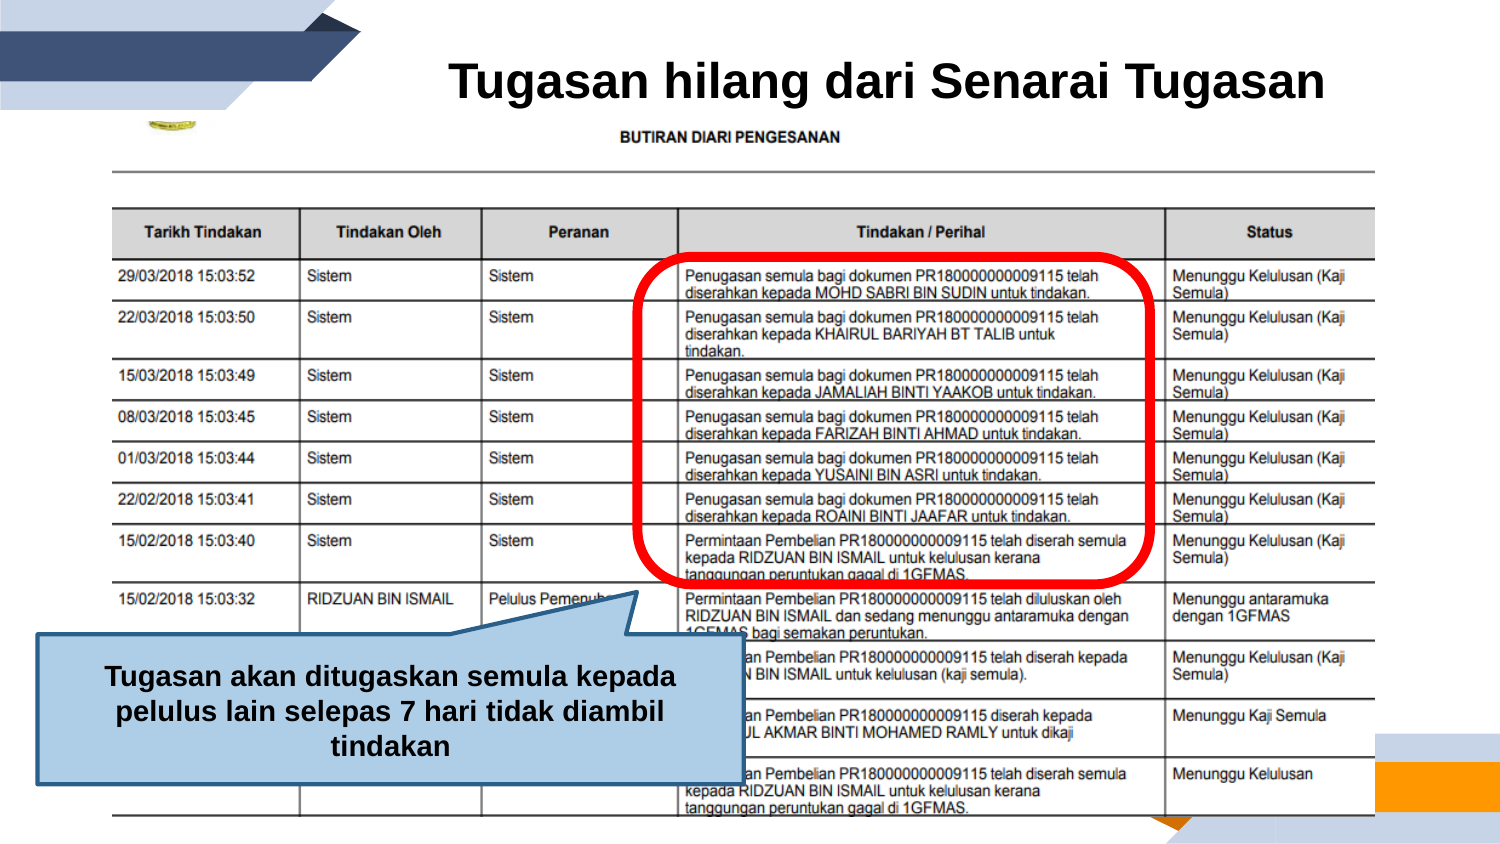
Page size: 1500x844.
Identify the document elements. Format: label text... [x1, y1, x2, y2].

picture [112, 121, 1376, 817]
slide_number 79 [1379, 760, 1494, 813]
text_box Tugasan akan ditugaskan semula kepada pelulus lain selepas 7 hari tidak diambil tindakan [35, 632, 107, 787]
text_box Tugasan hilang dari Senarai Tugasan [323, 45, 1452, 111]
